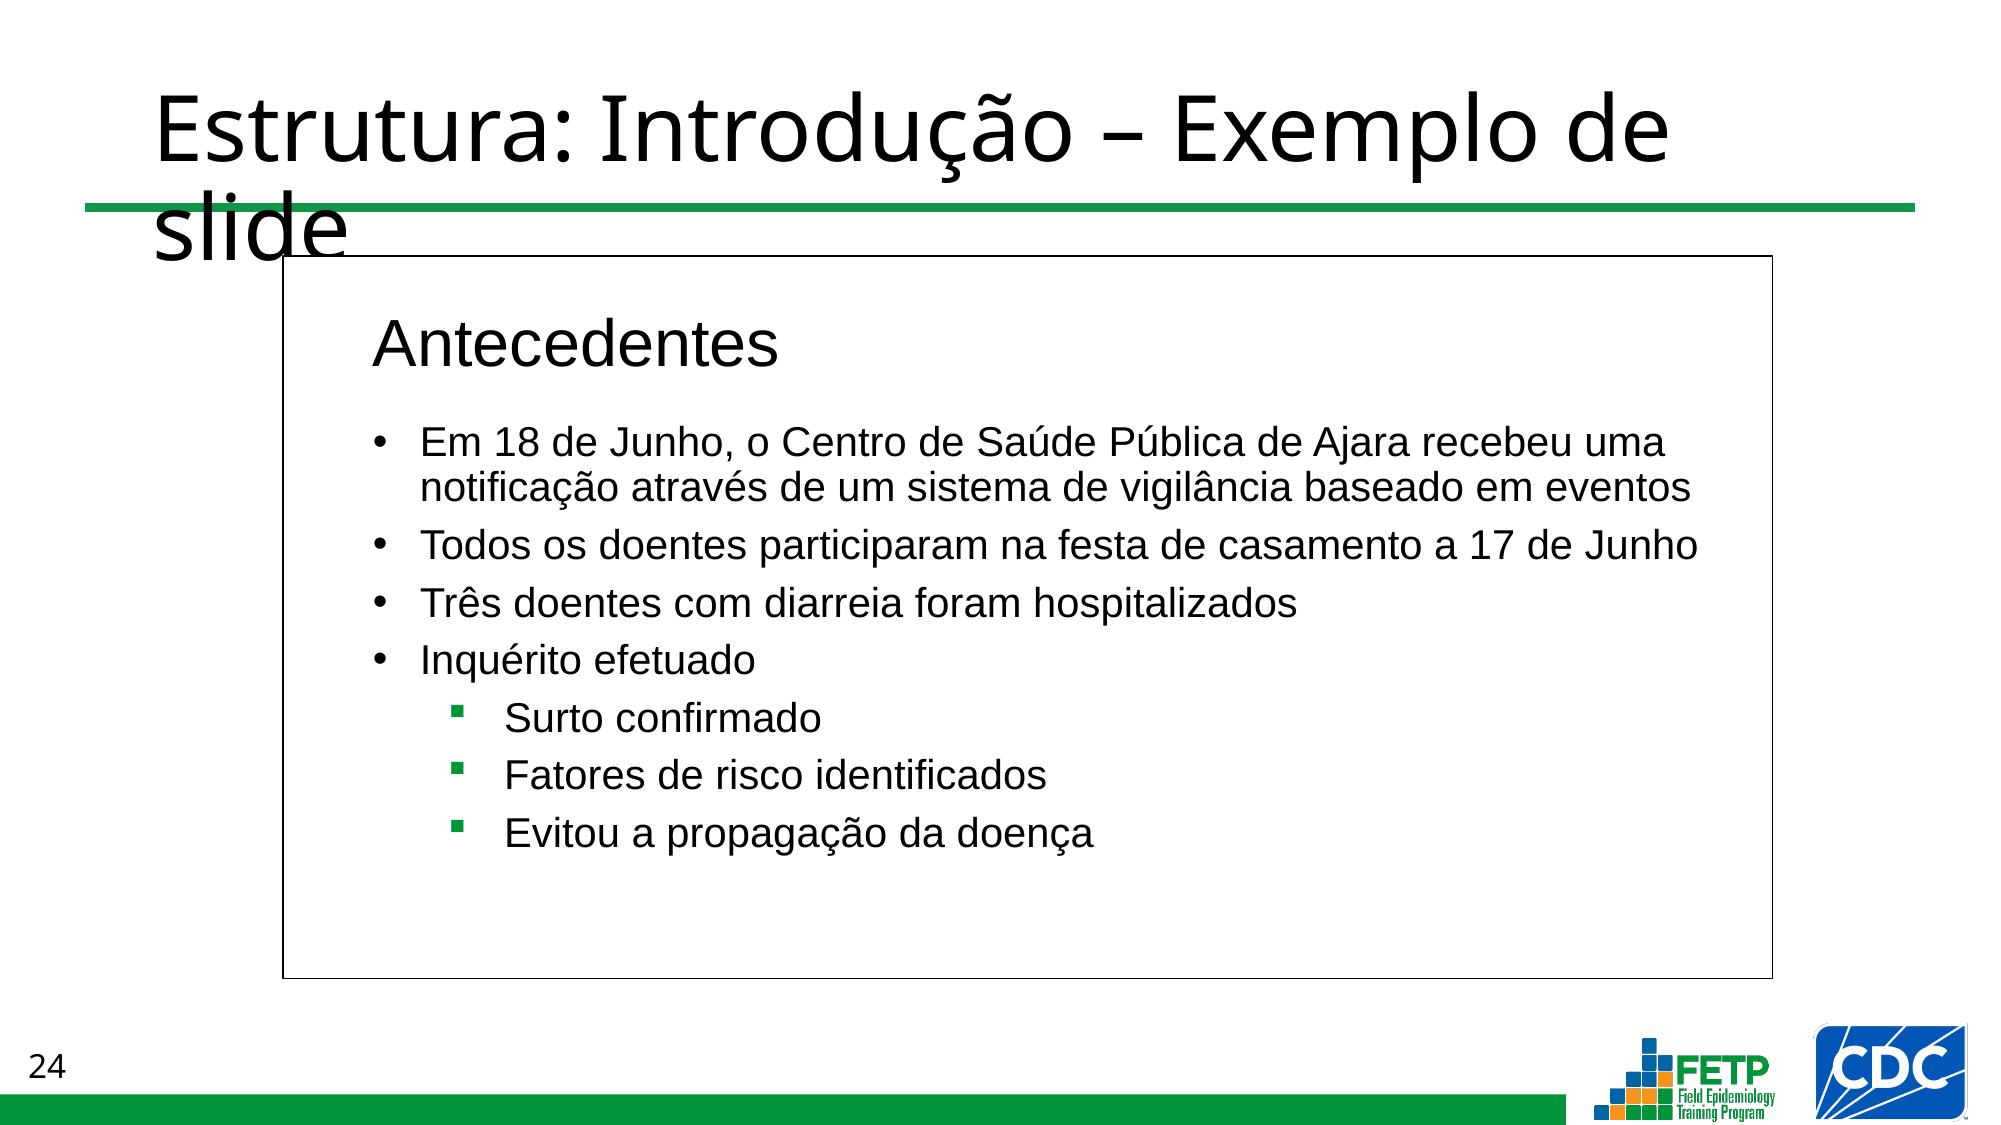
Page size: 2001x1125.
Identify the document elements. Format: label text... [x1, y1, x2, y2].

picture [1813, 1023, 1968, 1122]
picture [1594, 1038, 1775, 1122]
title Estrutura: Introdução – Exemplo de slide [137, 75, 1863, 207]
text_box Antecedentes Em 18 de Junho, o Centro de Saúde Pública de Ajara recebeu uma notificação através de um sistema de vigilância baseado em eventos Todos os doentes participaram na festa de casamento a 17 de Junho Três doentes com diarreia foram hospitalizados Inquérito efetuado Surto confirmado Fatores de risco identificados Evitou a propagação da doença [282, 256, 1773, 979]
